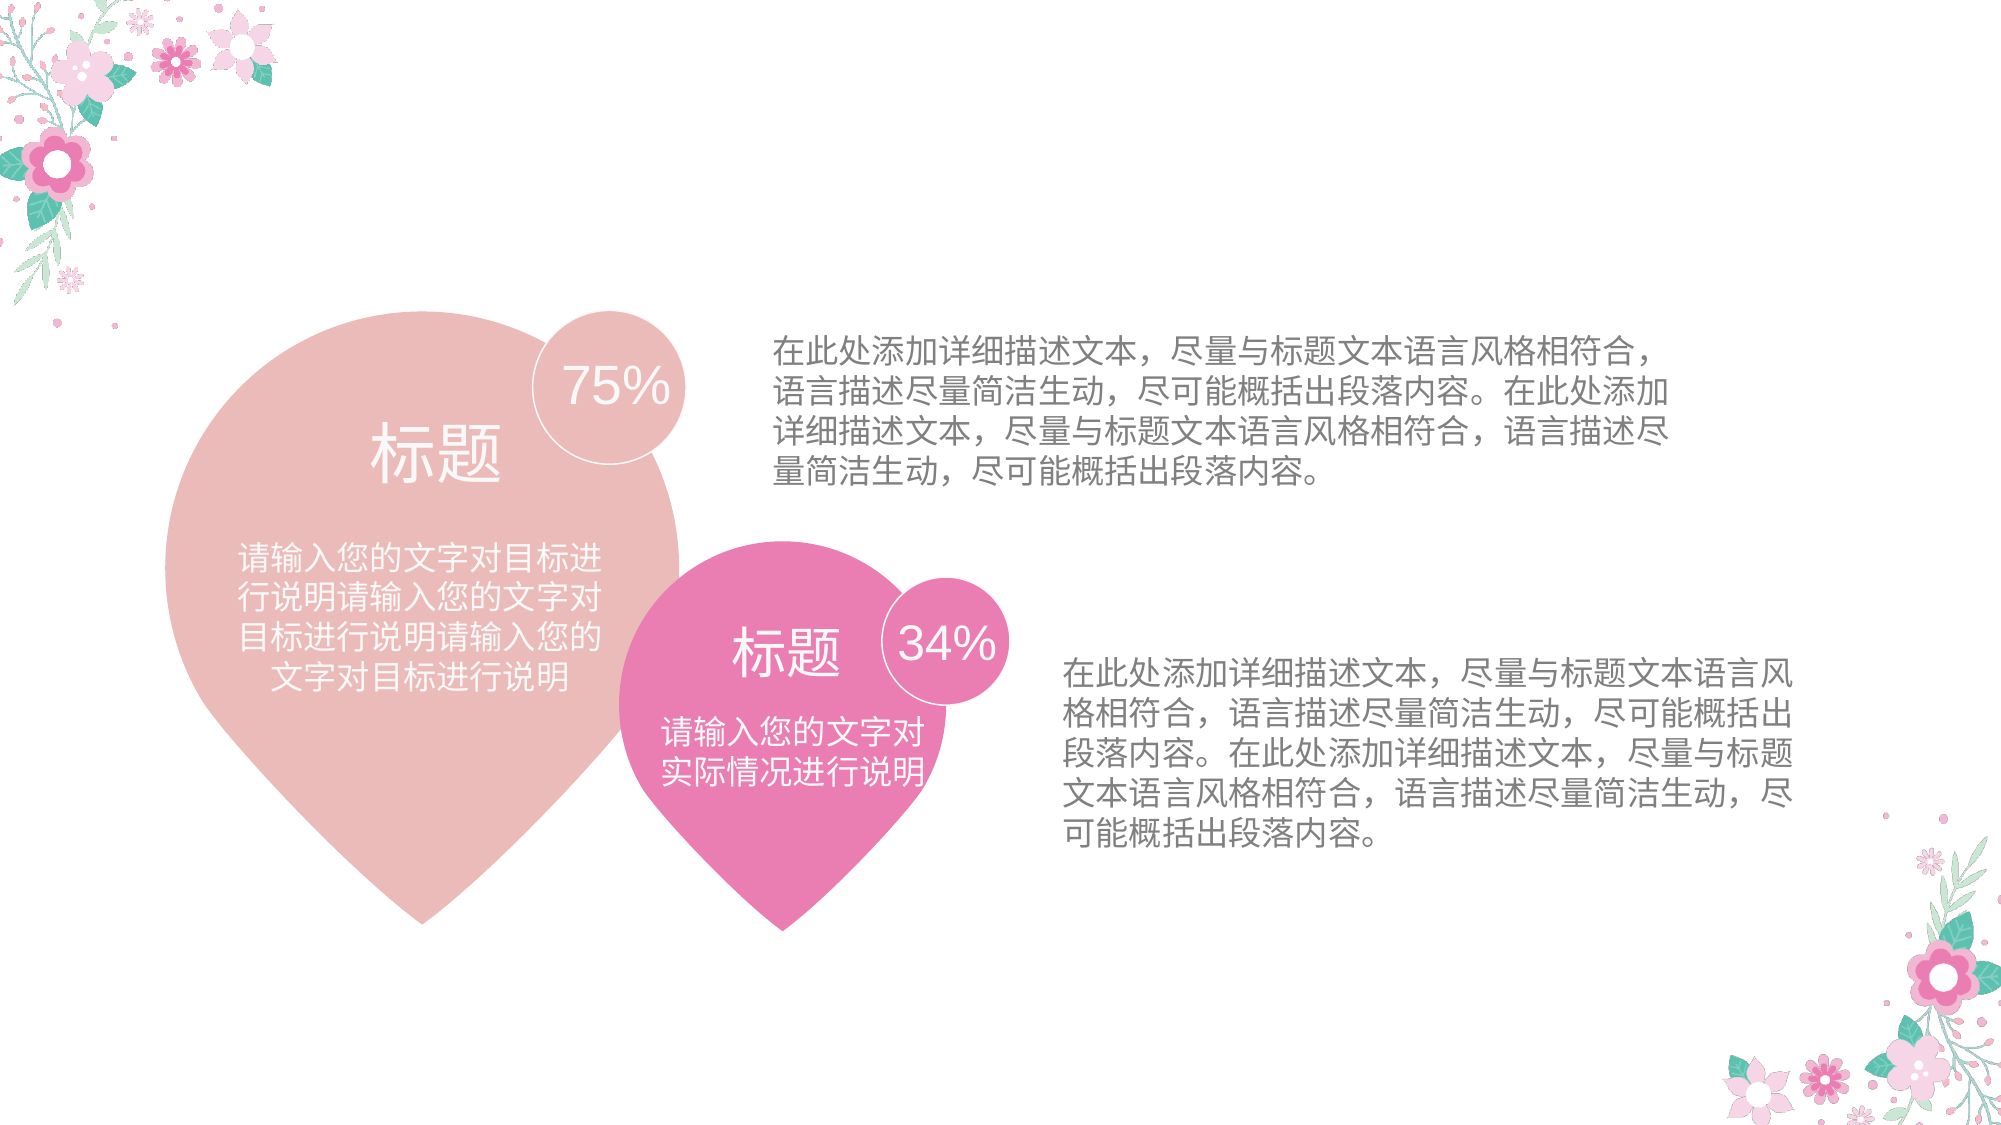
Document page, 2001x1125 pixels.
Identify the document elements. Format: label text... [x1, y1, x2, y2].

text_box [623, 541, 929, 783]
text_box 请输入您的文字对目标进行说明请输入您的文字对目标进行说明请输入您的文字对目标进行说明 [205, 529, 634, 744]
text_box [165, 311, 680, 706]
text_box 75% [545, 341, 687, 424]
text_box 在此处添加详细描述文本，尽量与标题文本语言风格相符合，语言描述尽量简洁生动，尽可能概括出段落内容。在此处添加详细描述文本，尽量与标题文本语言风格相符合，语言描述尽量简洁生动，尽可能概括出段落内容。 [1047, 644, 1835, 860]
text_box 标题 [716, 610, 858, 692]
text_box [532, 345, 677, 465]
text_box [236, 744, 609, 925]
text_box [894, 577, 998, 603]
text_box 标题 [354, 404, 519, 500]
text_box [894, 679, 998, 706]
text_box 在此处添加详细描述文本，尽量与标题文本语言风格相符合，语言描述尽量简洁生动，尽可能概括出段落内容。在此处添加详细描述文本，尽量与标题文本语言风格相符合，语言描述尽量简洁生动，尽可能概括出段落内容。 [757, 322, 1698, 498]
text_box 34% [882, 603, 1013, 679]
picture [0, 0, 285, 357]
text_box 请输入您的文字对实际情况进行说明 [639, 704, 947, 799]
text_box [649, 799, 916, 932]
picture [1715, 785, 2001, 1125]
text_box [548, 310, 671, 341]
